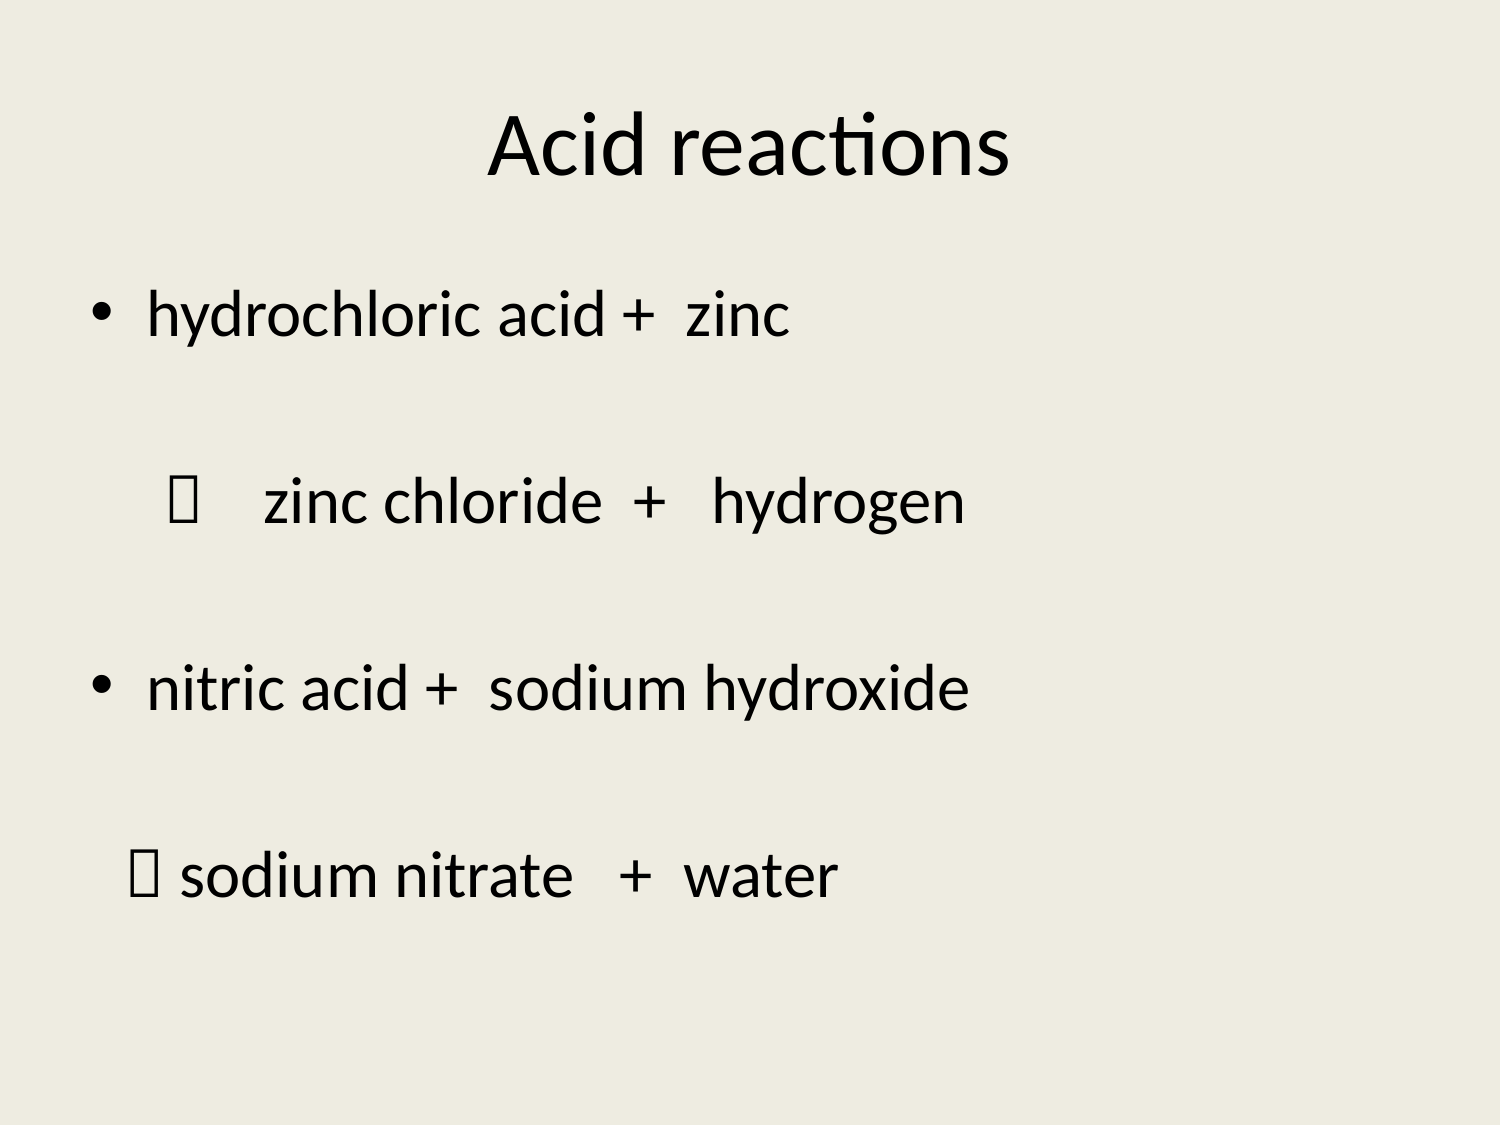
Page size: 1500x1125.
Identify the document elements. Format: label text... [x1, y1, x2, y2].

list hydrochloric acid + zinc  zinc chloride + hydrogen nitric acid + sodium hydroxide  sodium nitrate + water [75, 262, 1425, 1005]
title Acid reactions [75, 45, 1425, 233]
